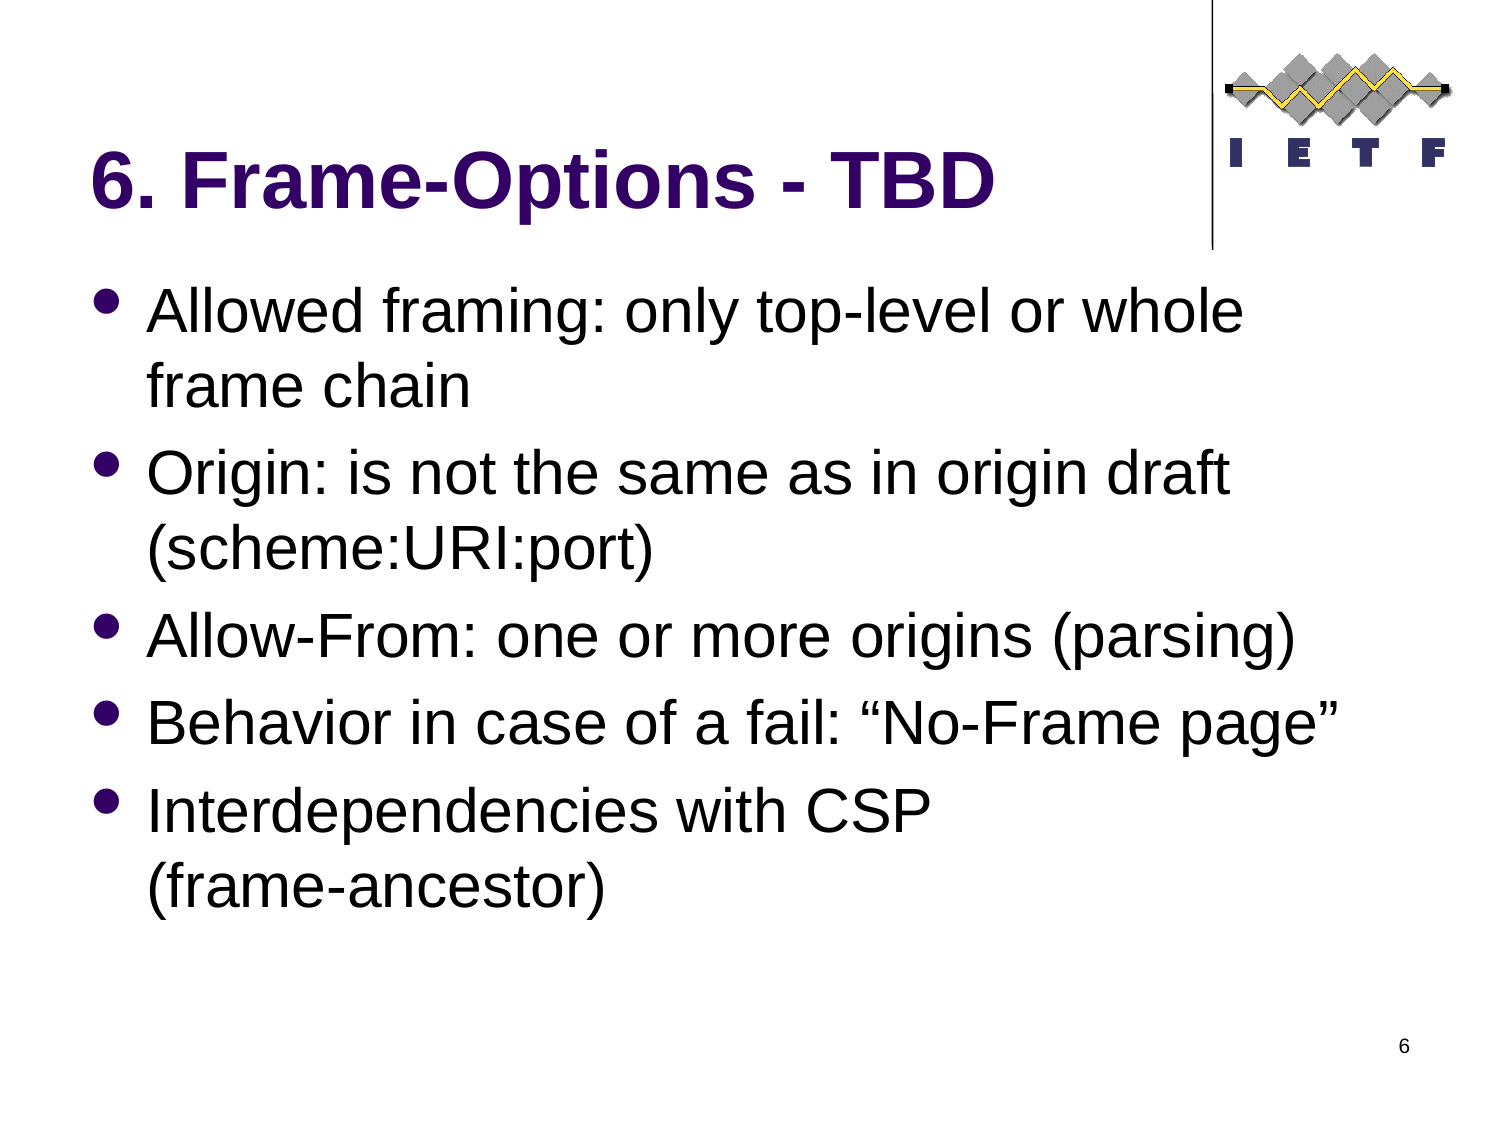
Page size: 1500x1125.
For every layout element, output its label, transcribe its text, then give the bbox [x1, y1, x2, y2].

list Allowed framing: only top-level or whole frame chain Origin: is not the same as in origin draft (scheme:URI:port) Allow-From: one or more origins (parsing) Behavior in case of a fail: “No-Frame page” Interdependencies with CSP (frame-ancestor) [74, 262, 1426, 1088]
title 6. Frame-Options - TBD [74, 19, 1201, 233]
picture [1212, 37, 1463, 181]
slide_number 6 [1074, 1024, 1426, 1101]
